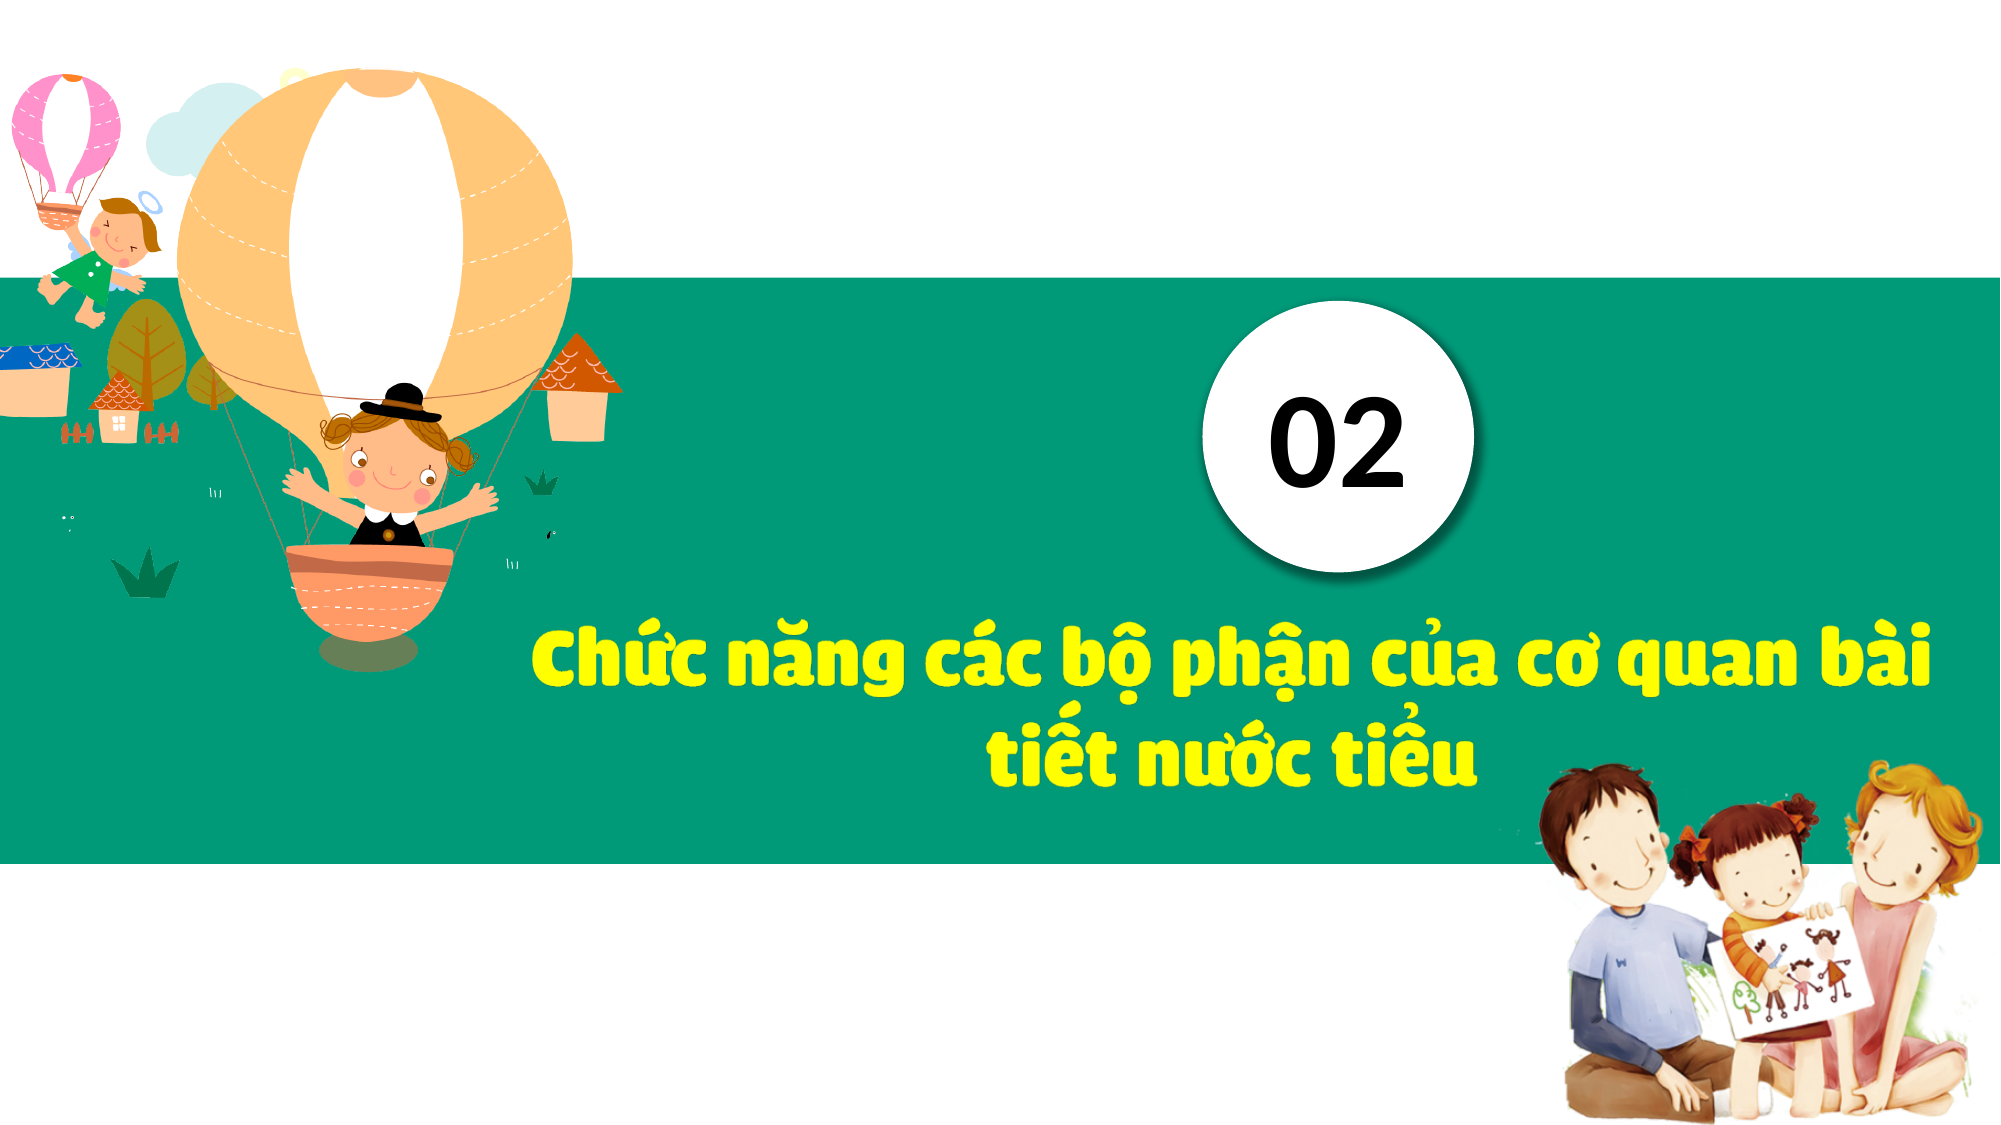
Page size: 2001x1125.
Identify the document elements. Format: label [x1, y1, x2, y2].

text_box [1202, 300, 1474, 573]
text_box [646, 277, 2000, 576]
text_box [0, 686, 1412, 865]
picture [0, 56, 2000, 1125]
